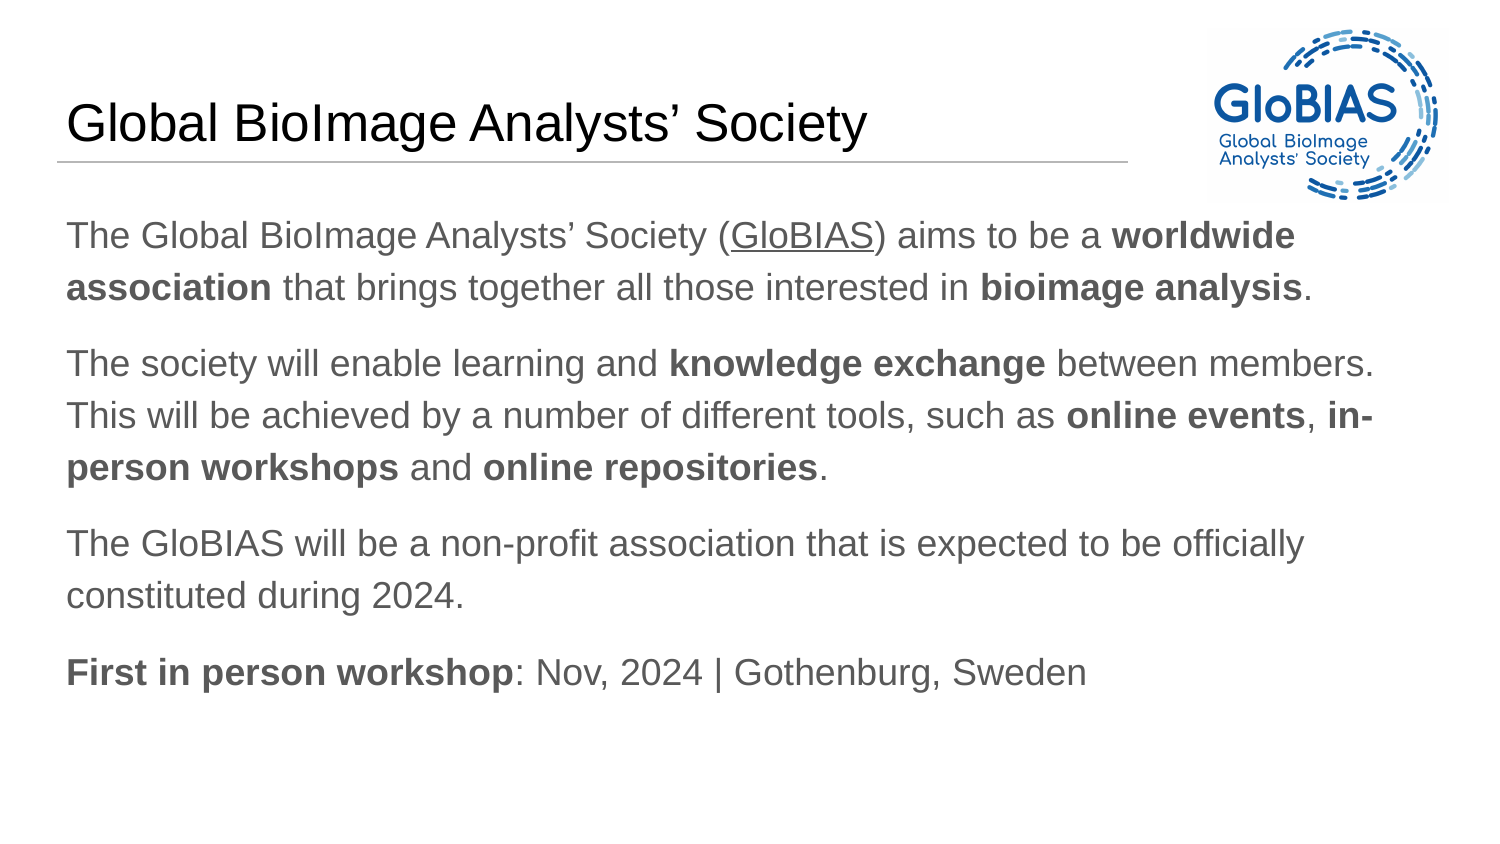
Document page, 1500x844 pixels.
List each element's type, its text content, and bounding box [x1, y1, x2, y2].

title Global BioImage Analysts’ Society [51, 72, 1202, 167]
list The Global BioImage Analysts’ Society (GloBIAS) aims to be a worldwide association that brings together all those interested in bioimage analysis. The society will enable learning and knowledge exchange between members. This will be achieved by a number of different tools, such as online events, in-person workshops and online repositories. The GloBIAS will be a non-profit association that is expected to be officially constituted during 2024. First in person workshop: Nov, 2024 | Gothenburg, Sweden [51, 189, 1449, 750]
picture [1207, 28, 1450, 203]
